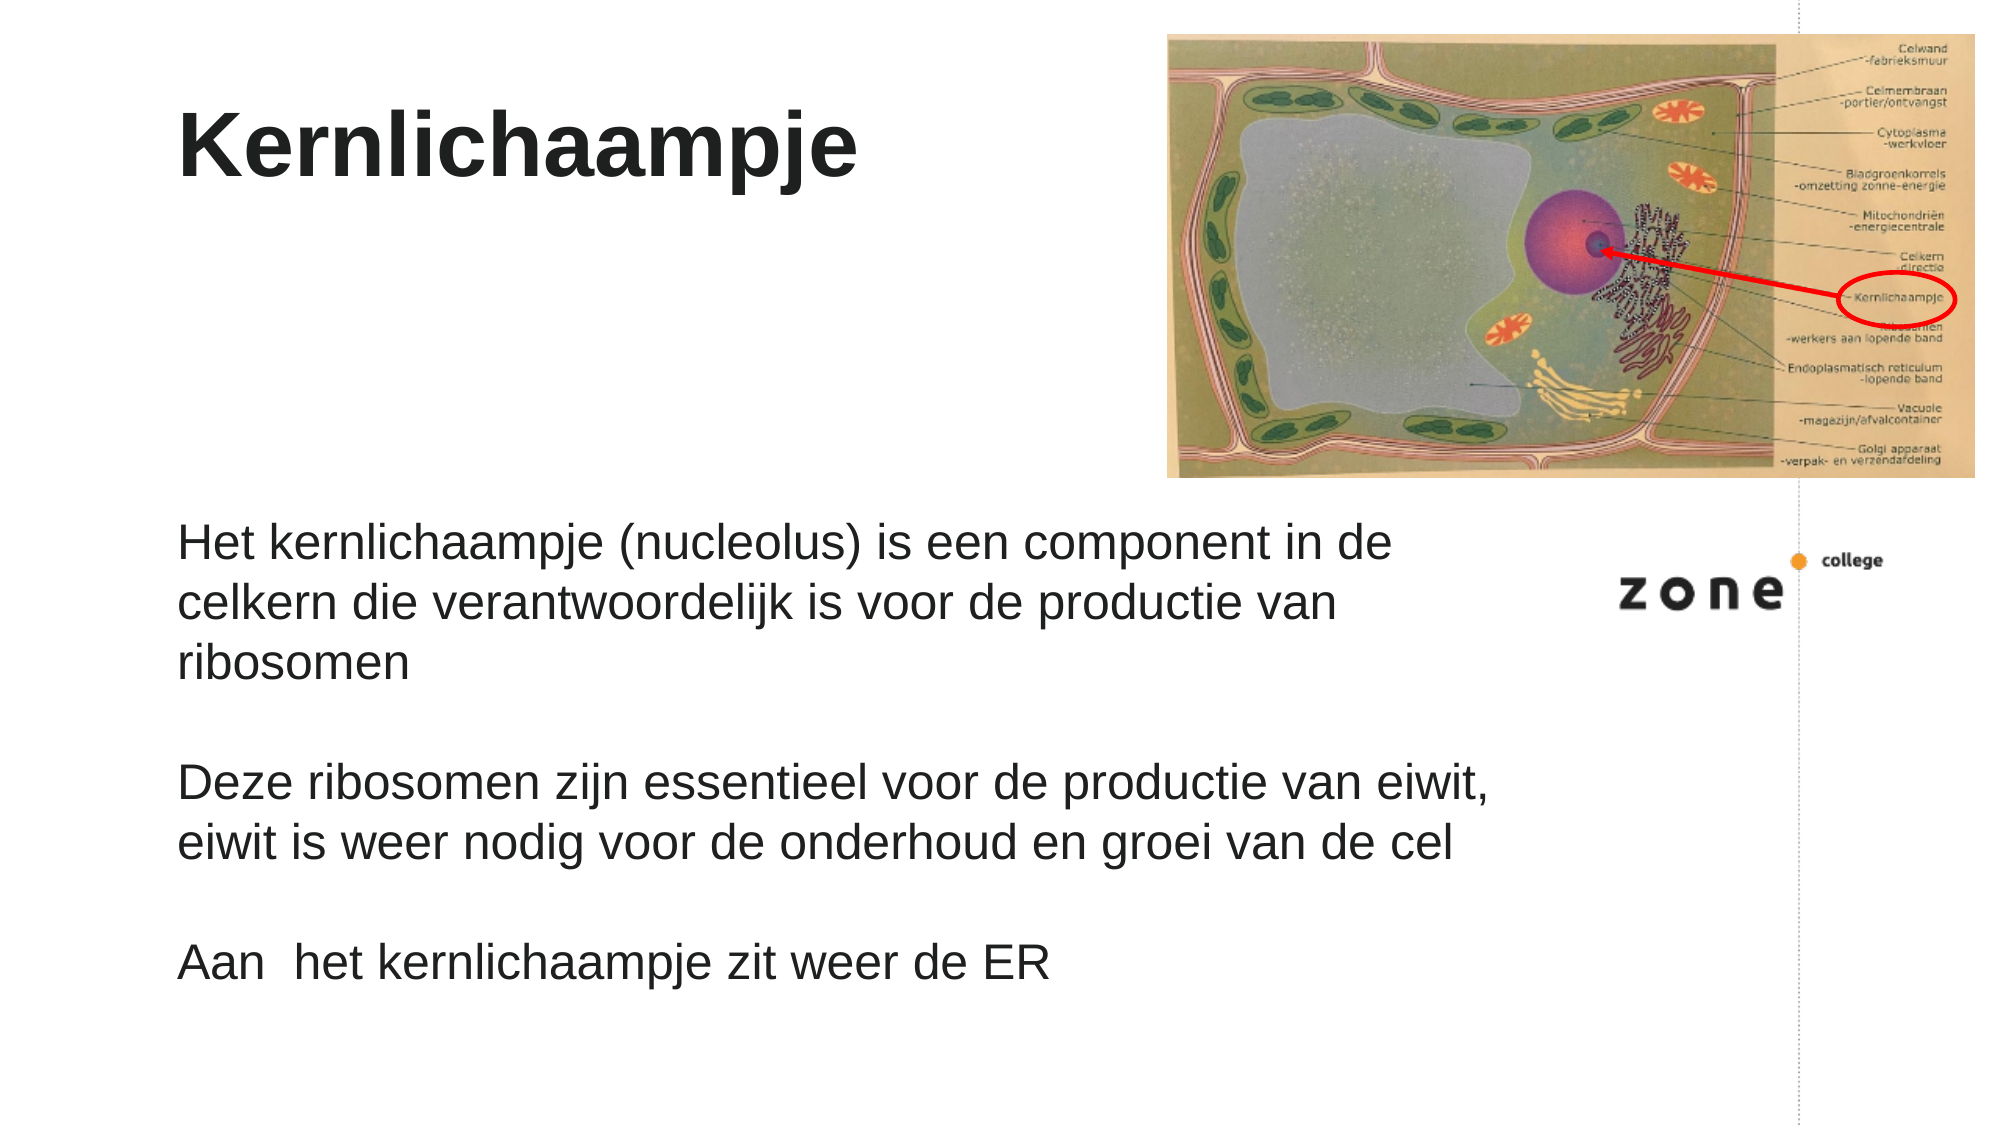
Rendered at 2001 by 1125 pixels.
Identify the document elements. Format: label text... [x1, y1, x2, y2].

title Kernlichaampje [177, 97, 1167, 261]
picture [1167, 0, 2001, 1125]
list Het kernlichaampje (nucleolus) is een component in de celkern die verantwoordelijk is voor de productie van ribosomen Deze ribosomen zijn essentieel voor de productie van eiwit, eiwit is weer nodig voor de onderhoud en groei van de cel Aan het kernlichaampje zit weer de ER [177, 509, 1529, 1091]
